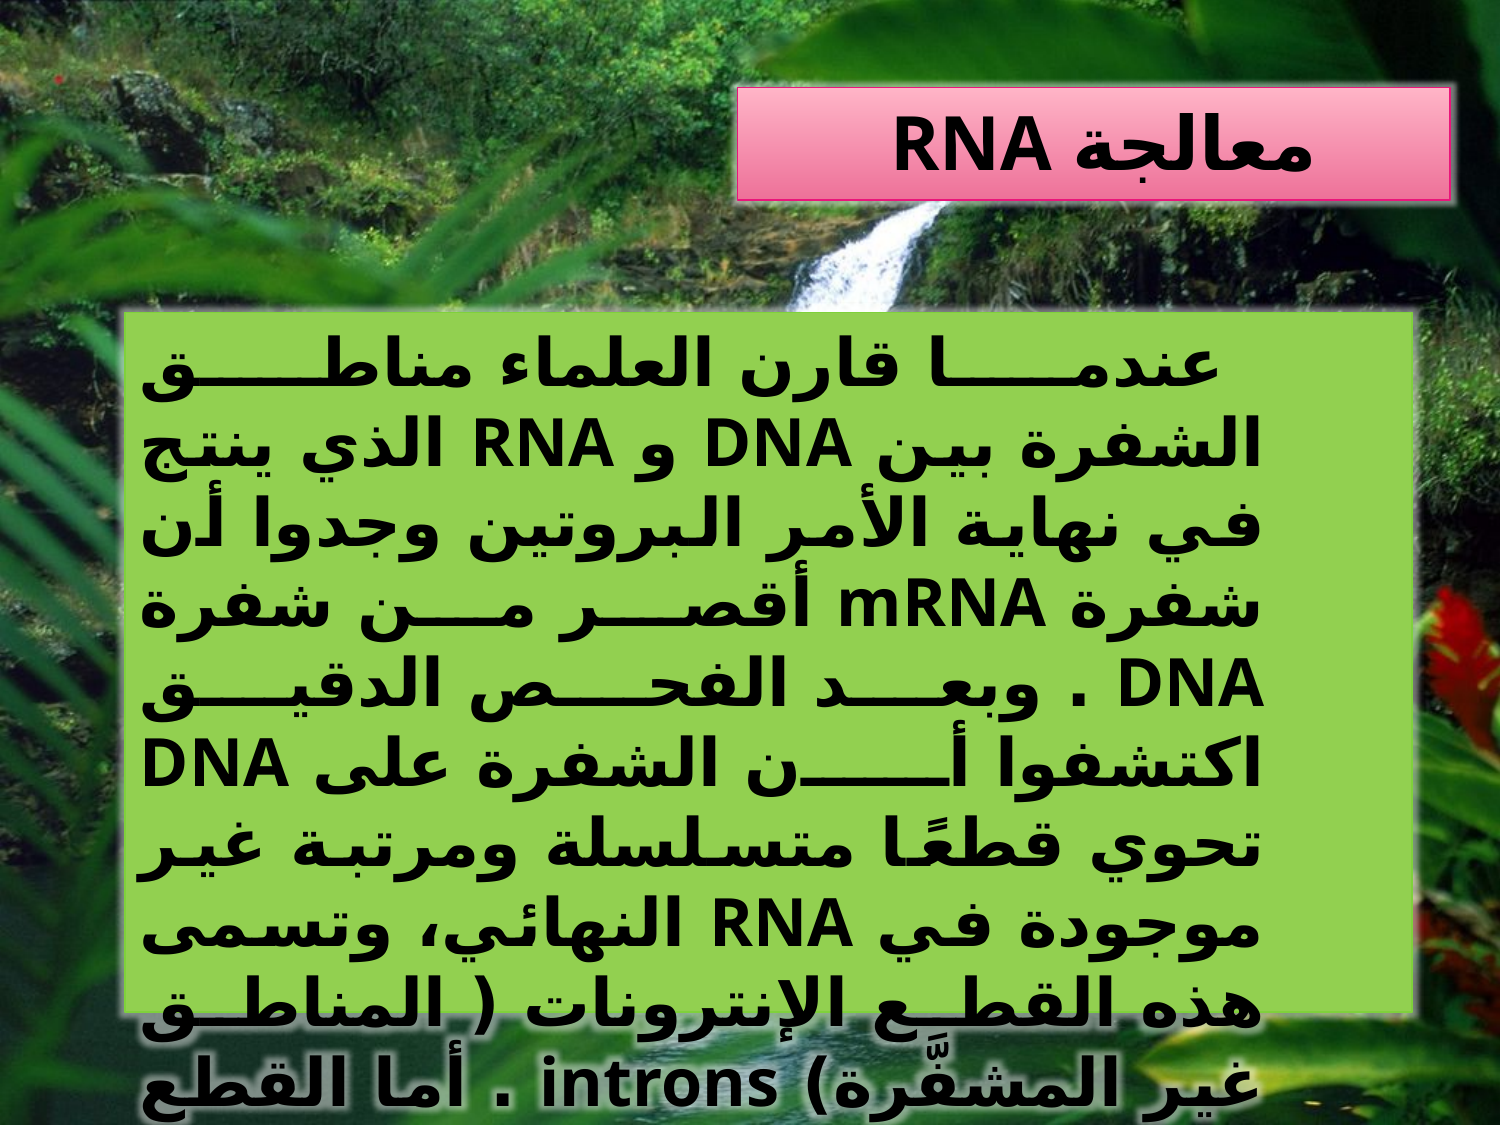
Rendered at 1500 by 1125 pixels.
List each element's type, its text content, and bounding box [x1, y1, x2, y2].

picture [0, 0, 1500, 1125]
text_box معالجة RNA [737, 87, 1451, 201]
text_box عندما قارن العلماء مناطق الشفرة بين DNA و RNA الذي ينتج في نهاية الأمر البروتين وجدوا أن شفرة mRNA أقصر من شفرة DNA . وبعد الفحص الدقيق اكتشفوا أن الشفرة على DNA تحوي قطعًا متسلسلة ومرتبة غير موجودة في RNA النهائي، وتسمى هذه القطع الإنترونات ( المناطق غير المشفَّرة) introns . أما القطع الفعّالة التي تبقى في RNA النهائي فتُسمى الإكسونات . [124, 312, 1413, 1013]
